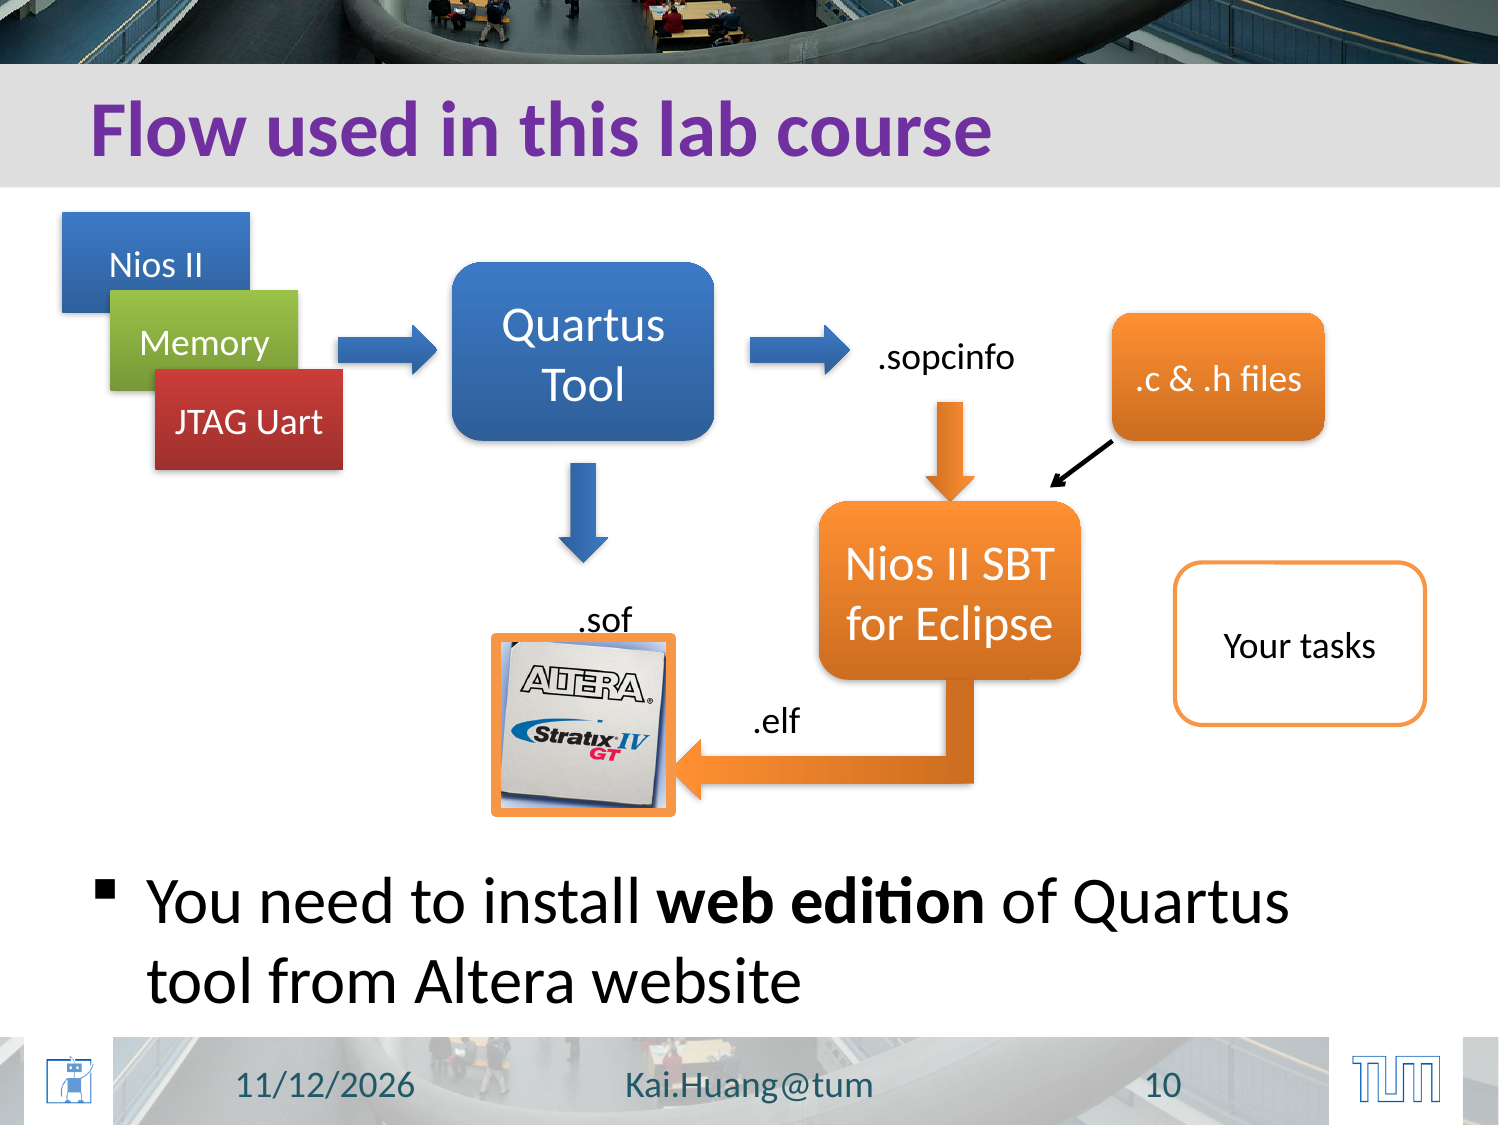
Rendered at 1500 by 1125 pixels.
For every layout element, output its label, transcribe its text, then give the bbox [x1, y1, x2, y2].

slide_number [162, 1052, 488, 1113]
text_box [558, 462, 609, 563]
text_box .elf [737, 688, 863, 748]
text_box Nios II SBT for Eclipse [818, 501, 1082, 680]
text_box .sopcinfo [862, 324, 1038, 385]
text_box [1049, 440, 1113, 488]
picture [495, 637, 672, 813]
title Flow used in this lab course [75, 62, 1425, 188]
text_box Your tasks [1172, 560, 1428, 728]
text_box JTAG Uart [155, 369, 343, 470]
text_box Nios II [62, 212, 250, 313]
text_box [337, 324, 438, 376]
list You need to install web edition of Quartus tool from Altera website [75, 849, 1425, 1025]
picture [0, 0, 1500, 64]
text_box Memory [110, 290, 299, 391]
slide_number 10 [1012, 1052, 1313, 1113]
picture [0, 1032, 1500, 1125]
text_box .c & .h files [1112, 312, 1325, 441]
text_box [750, 324, 850, 376]
footer Kai.Huang@tum [512, 1052, 988, 1113]
text_box .sof [562, 587, 688, 648]
text_box [677, 679, 974, 800]
text_box [924, 401, 976, 499]
text_box Quartus Tool [452, 262, 715, 441]
